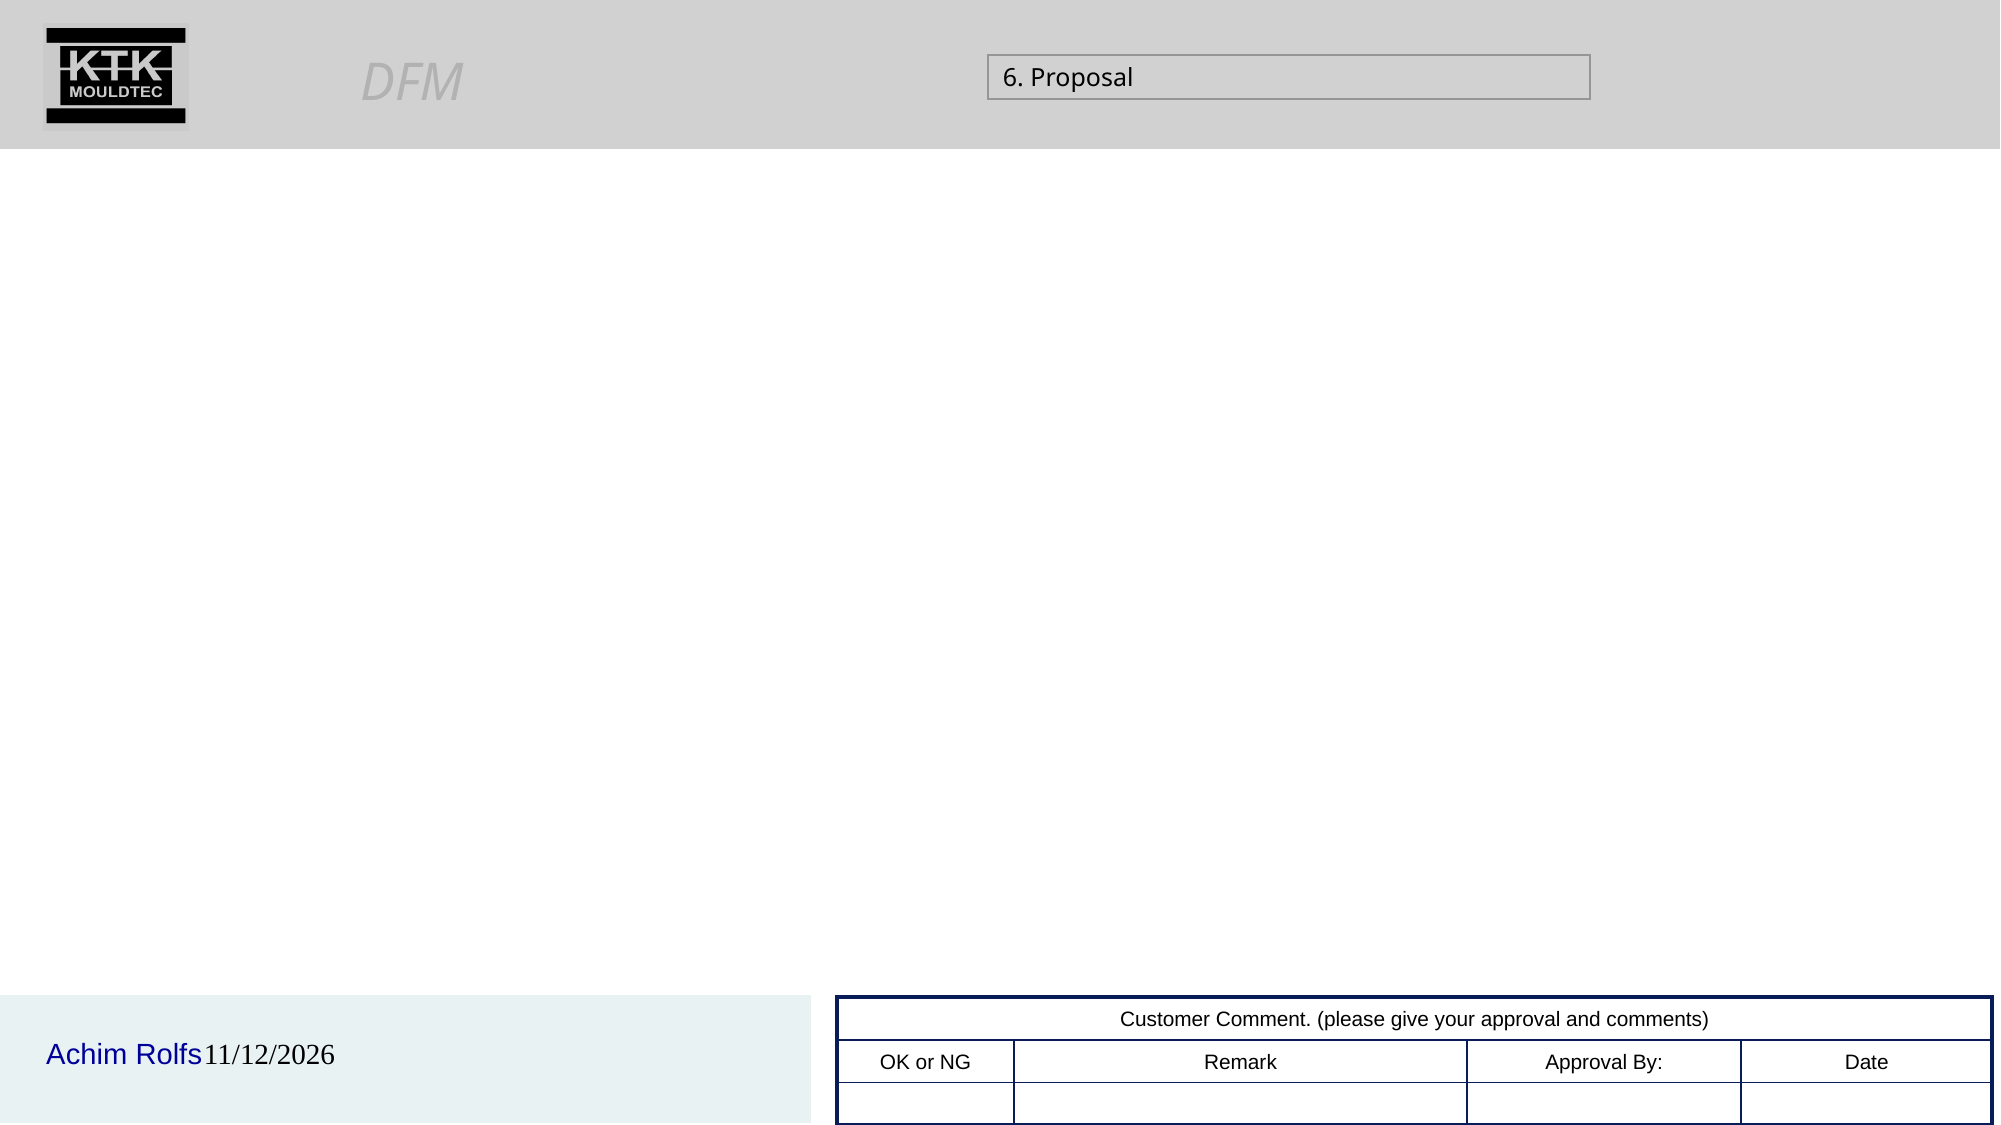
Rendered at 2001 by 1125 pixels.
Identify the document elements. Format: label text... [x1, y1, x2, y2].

slide_number [188, 1027, 433, 1106]
text_box 6. Proposal [988, 54, 1591, 100]
